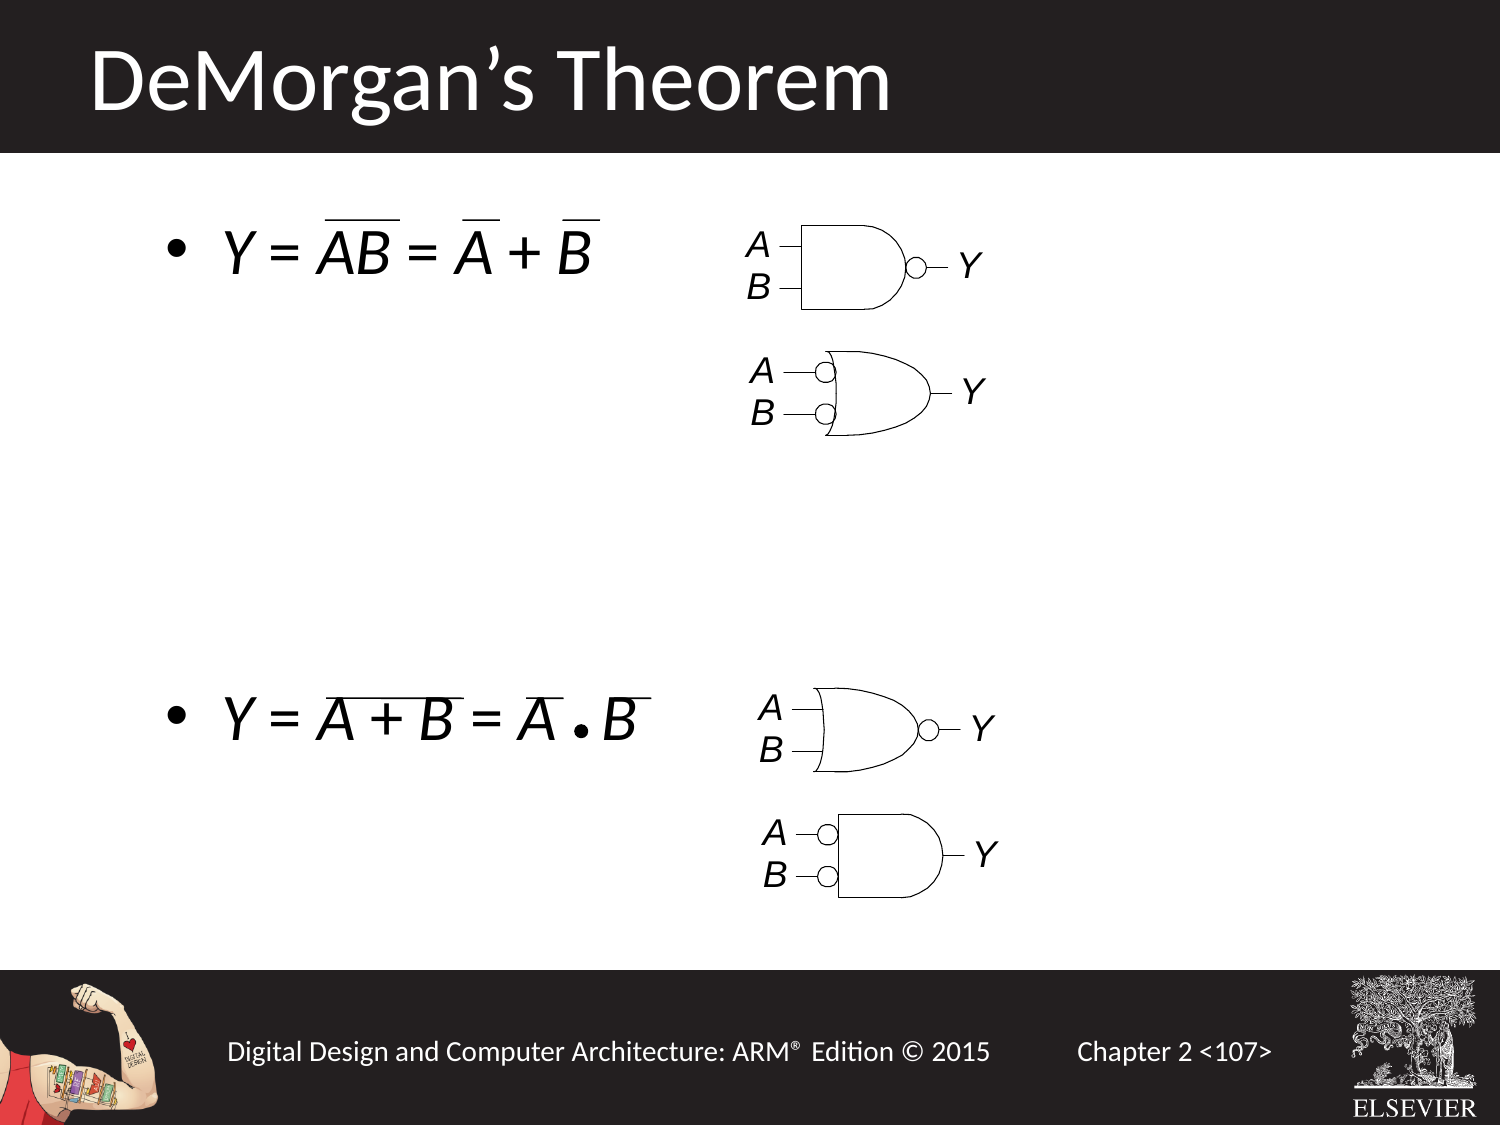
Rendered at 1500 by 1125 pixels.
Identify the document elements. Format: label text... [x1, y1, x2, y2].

list Y = AB = A + B Y = A + B = A B [150, 200, 775, 1013]
picture [1350, 974, 1477, 1117]
text_box DeMorgan’s Theorem [75, 11, 1375, 136]
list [712, 199, 1019, 462]
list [724, 662, 1032, 924]
picture [0, 979, 163, 1125]
text_box [574, 724, 588, 738]
